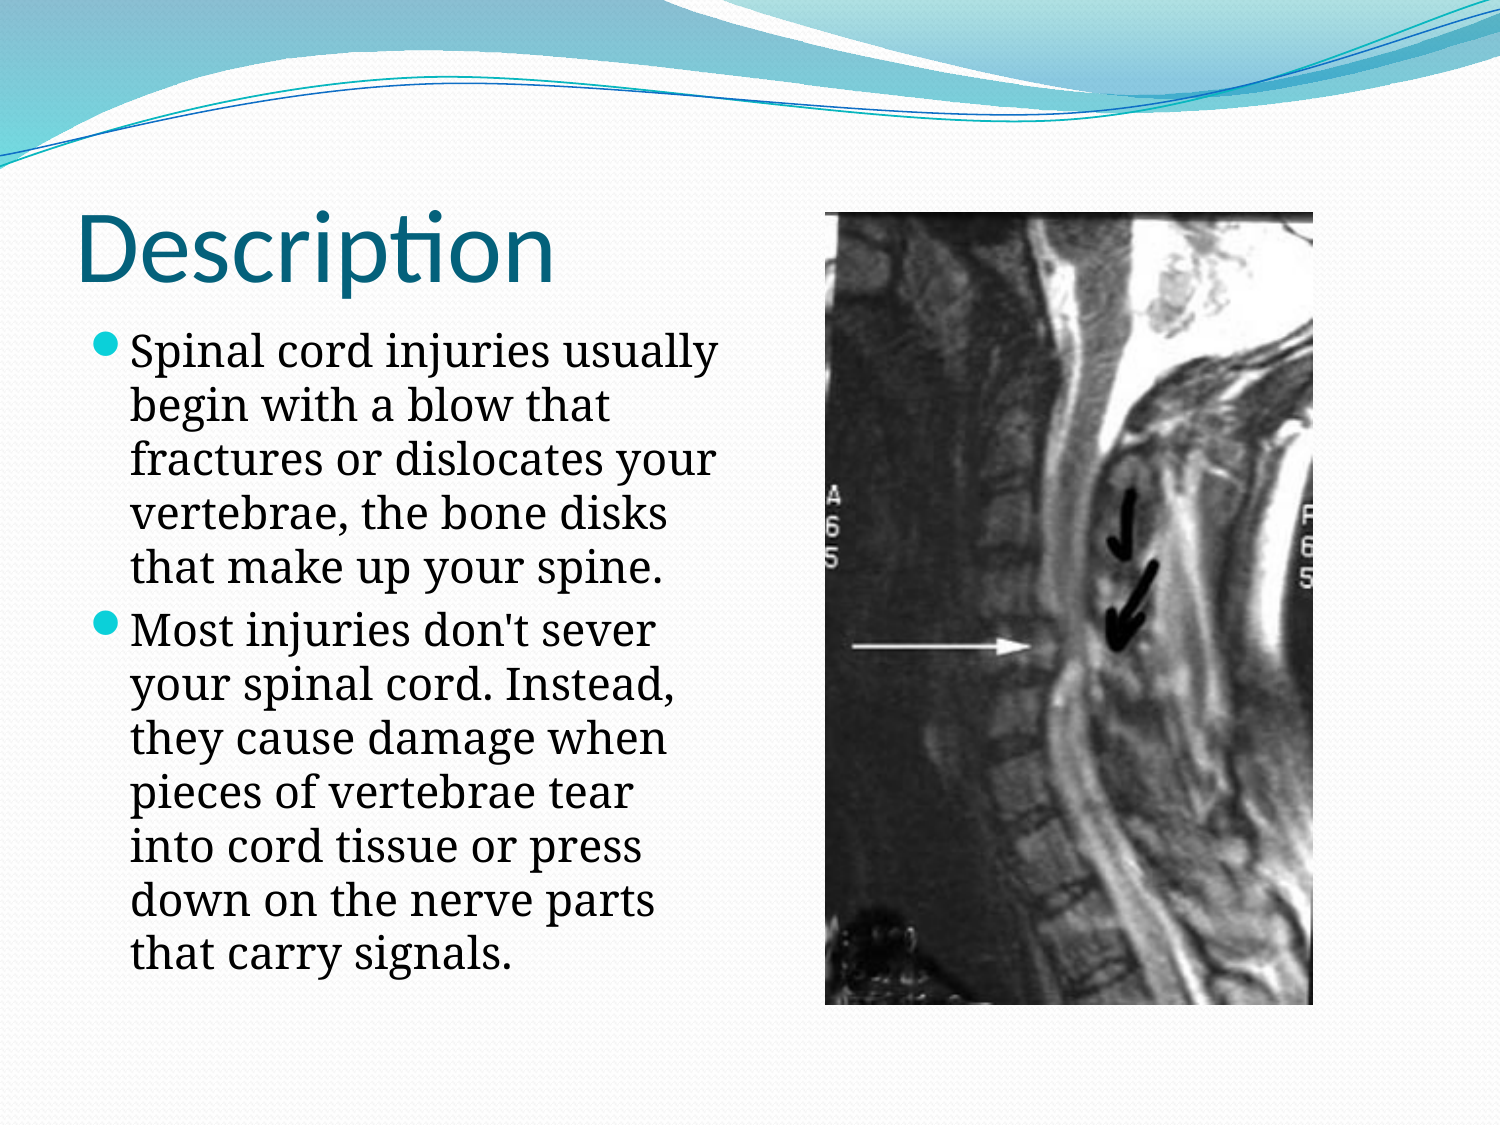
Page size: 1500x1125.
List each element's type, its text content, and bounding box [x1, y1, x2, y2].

picture [824, 212, 1313, 1005]
title Description [75, 115, 1425, 303]
list Spinal cord injuries usually begin with a blow that fractures or dislocates your vertebrae, the bone disks that make up your spine. Most injuries don't sever your spinal cord. Instead, they cause damage when pieces of vertebrae tear into cord tissue or press down on the nerve parts that carry signals. [75, 314, 738, 1043]
